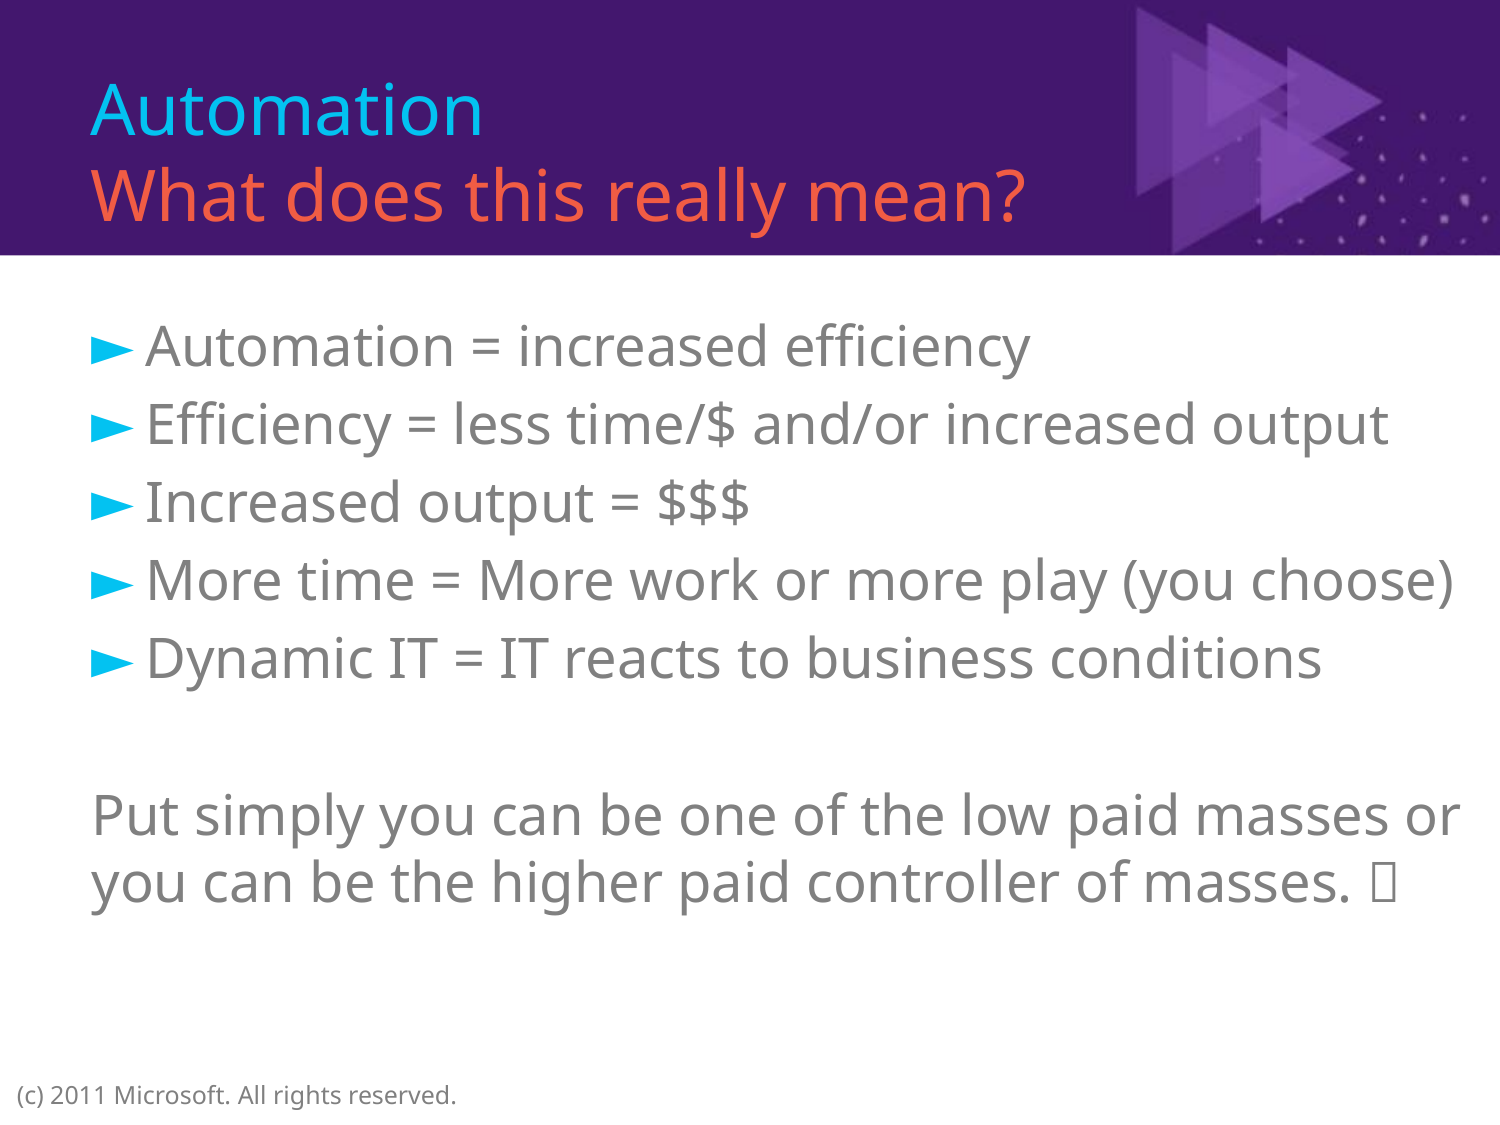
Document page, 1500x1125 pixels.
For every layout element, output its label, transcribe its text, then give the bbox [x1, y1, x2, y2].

list Automation = increased efficiency Efficiency = less time/$ and/or increased output Increased output = $$$ More time = More work or more play (you choose) Dynamic IT = IT reacts to business conditions Put simply you can be one of the low paid masses or you can be the higher paid controller of masses.  [76, 302, 1483, 1035]
footer (c) 2011 Microsoft. All rights reserved. [0, 1065, 475, 1125]
title Automation What does this really mean? [75, 56, 1425, 244]
picture [0, 0, 1500, 255]
